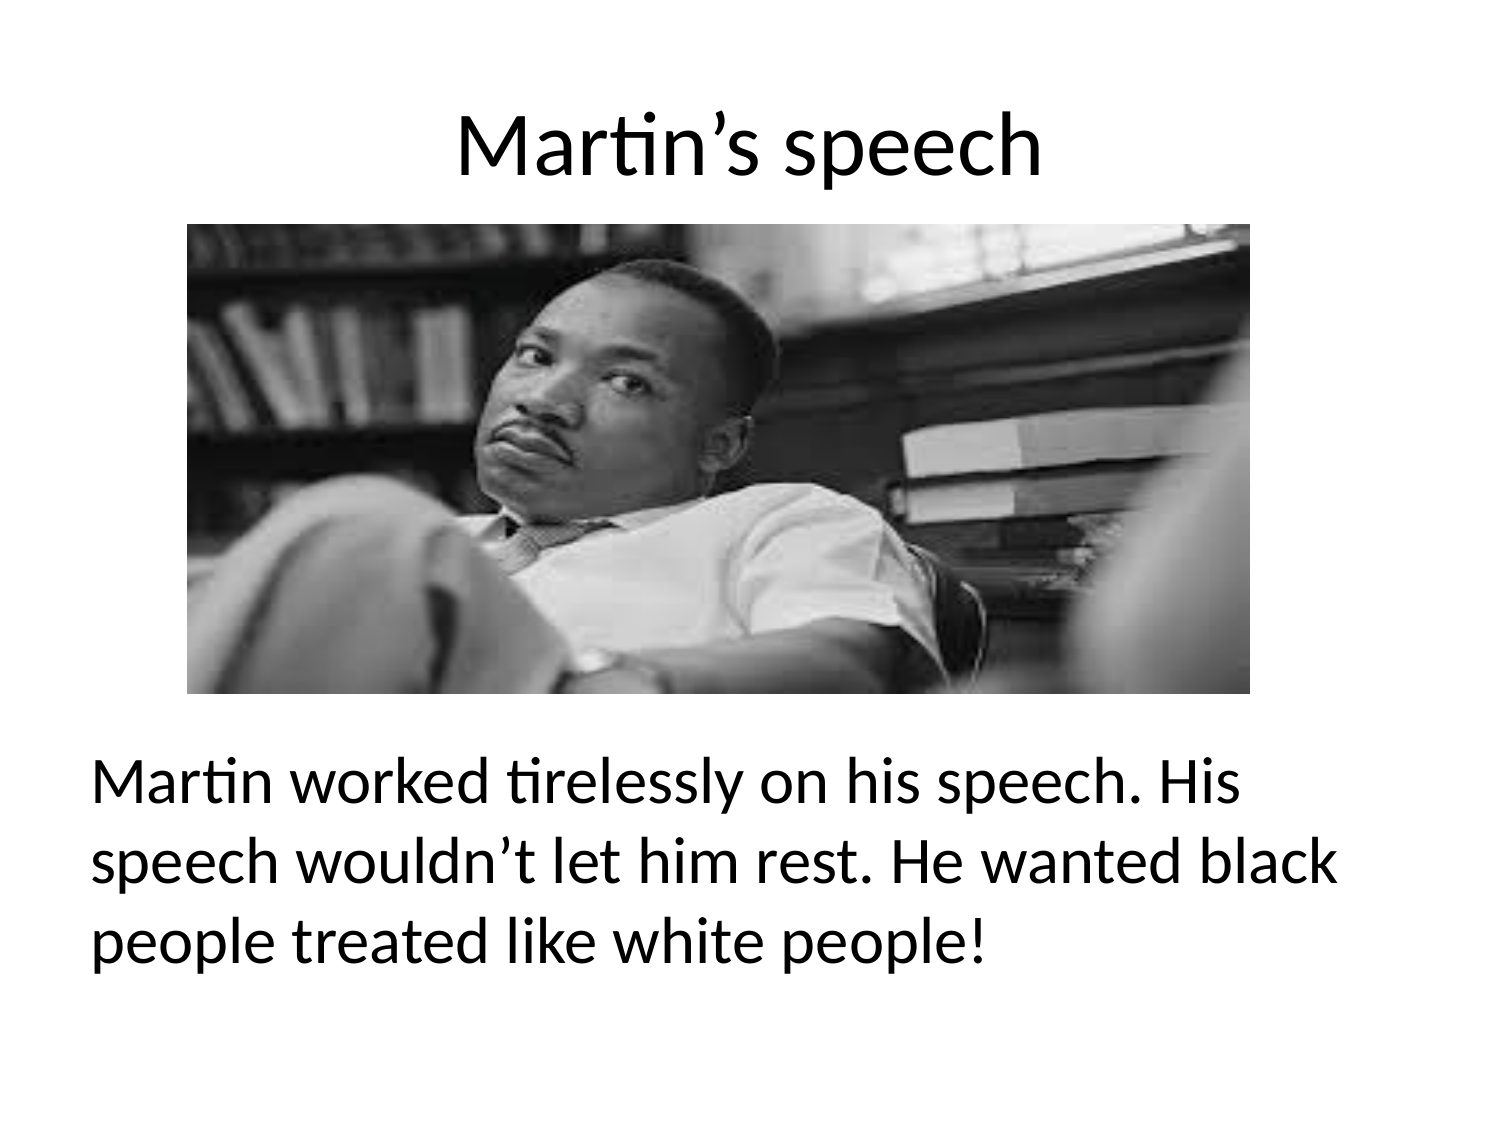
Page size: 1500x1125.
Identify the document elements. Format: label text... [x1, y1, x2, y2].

picture [187, 224, 1251, 694]
list Martin worked tirelessly on his speech. His speech wouldn’t let him rest. He wanted black people treated like white people! [75, 262, 1425, 1005]
title Martin’s speech [75, 45, 1425, 233]
